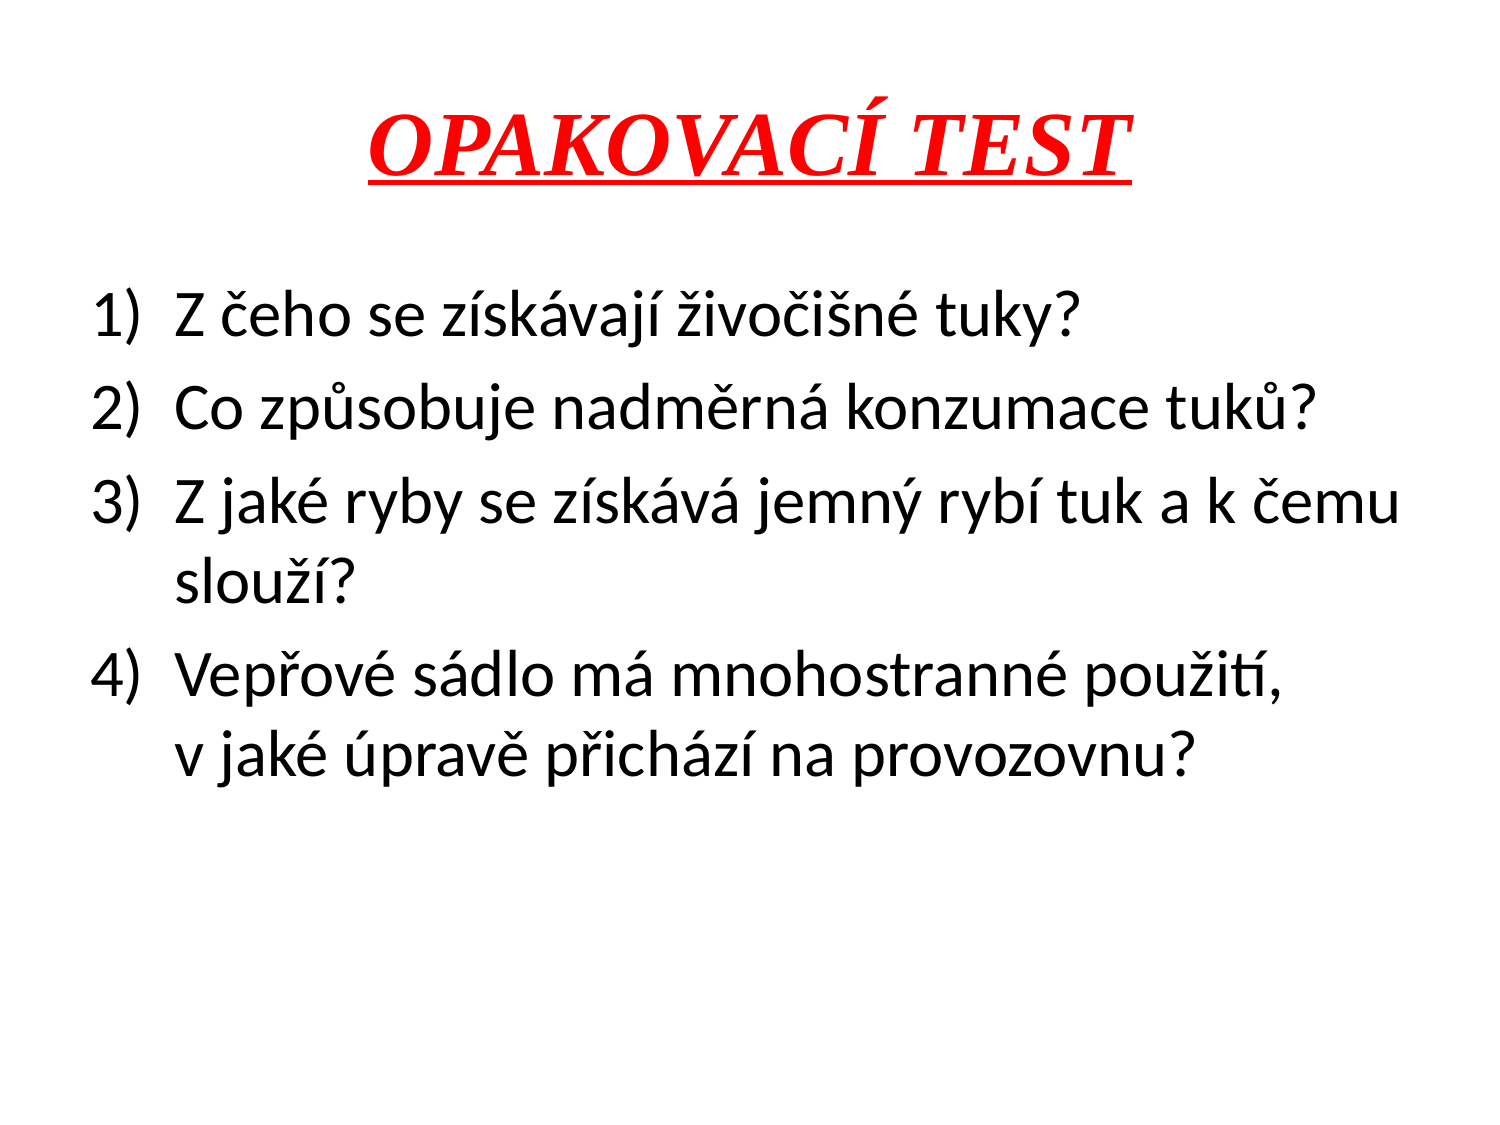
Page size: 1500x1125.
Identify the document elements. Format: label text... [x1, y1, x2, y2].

list Z čeho se získávají živočišné tuky? Co způsobuje nadměrná konzumace tuků? Z jaké ryby se získává jemný rybí tuk a k čemu slouží? Vepřové sádlo má mnohostranné použití, v jaké úpravě přichází na provozovnu? [75, 262, 1425, 1005]
title OPAKOVACÍ TEST [75, 45, 1425, 233]
